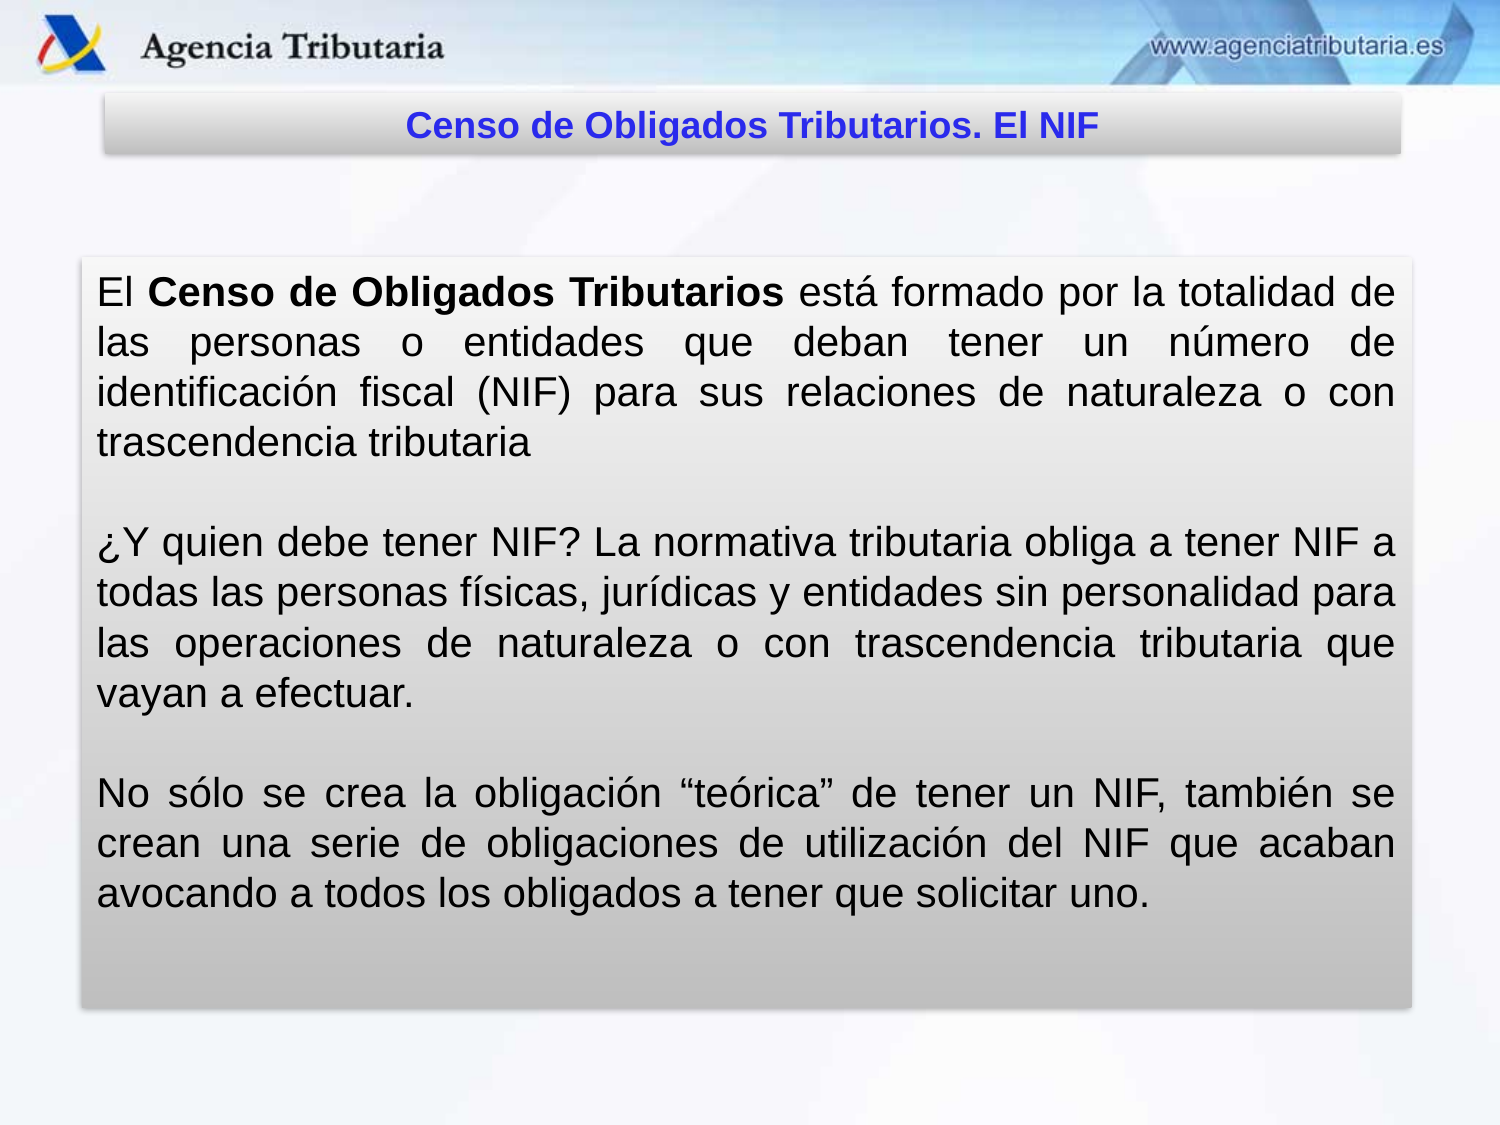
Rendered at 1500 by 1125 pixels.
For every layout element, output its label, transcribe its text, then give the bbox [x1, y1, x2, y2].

text_box El Censo de Obligados Tributarios está formado por la totalidad de las personas o entidades que deban tener un número de identificación fiscal (NIF) para sus relaciones de naturaleza o con trascendencia tributaria ¿Y quien debe tener NIF? La normativa tributaria obliga a tener NIF a todas las personas físicas, jurídicas y entidades sin personalidad para las operaciones de naturaleza o con trascendencia tributaria que vayan a efectuar. No sólo se crea la obligación “teórica” de tener un NIF, también se crean una serie de obligaciones de utilización del NIF que acaban avocando a todos los obligados a tener que solicitar uno. [81, 257, 1412, 1008]
text_box Censo de Obligados Tributarios. El NIF [105, 93, 1401, 154]
picture [0, 0, 1500, 1125]
